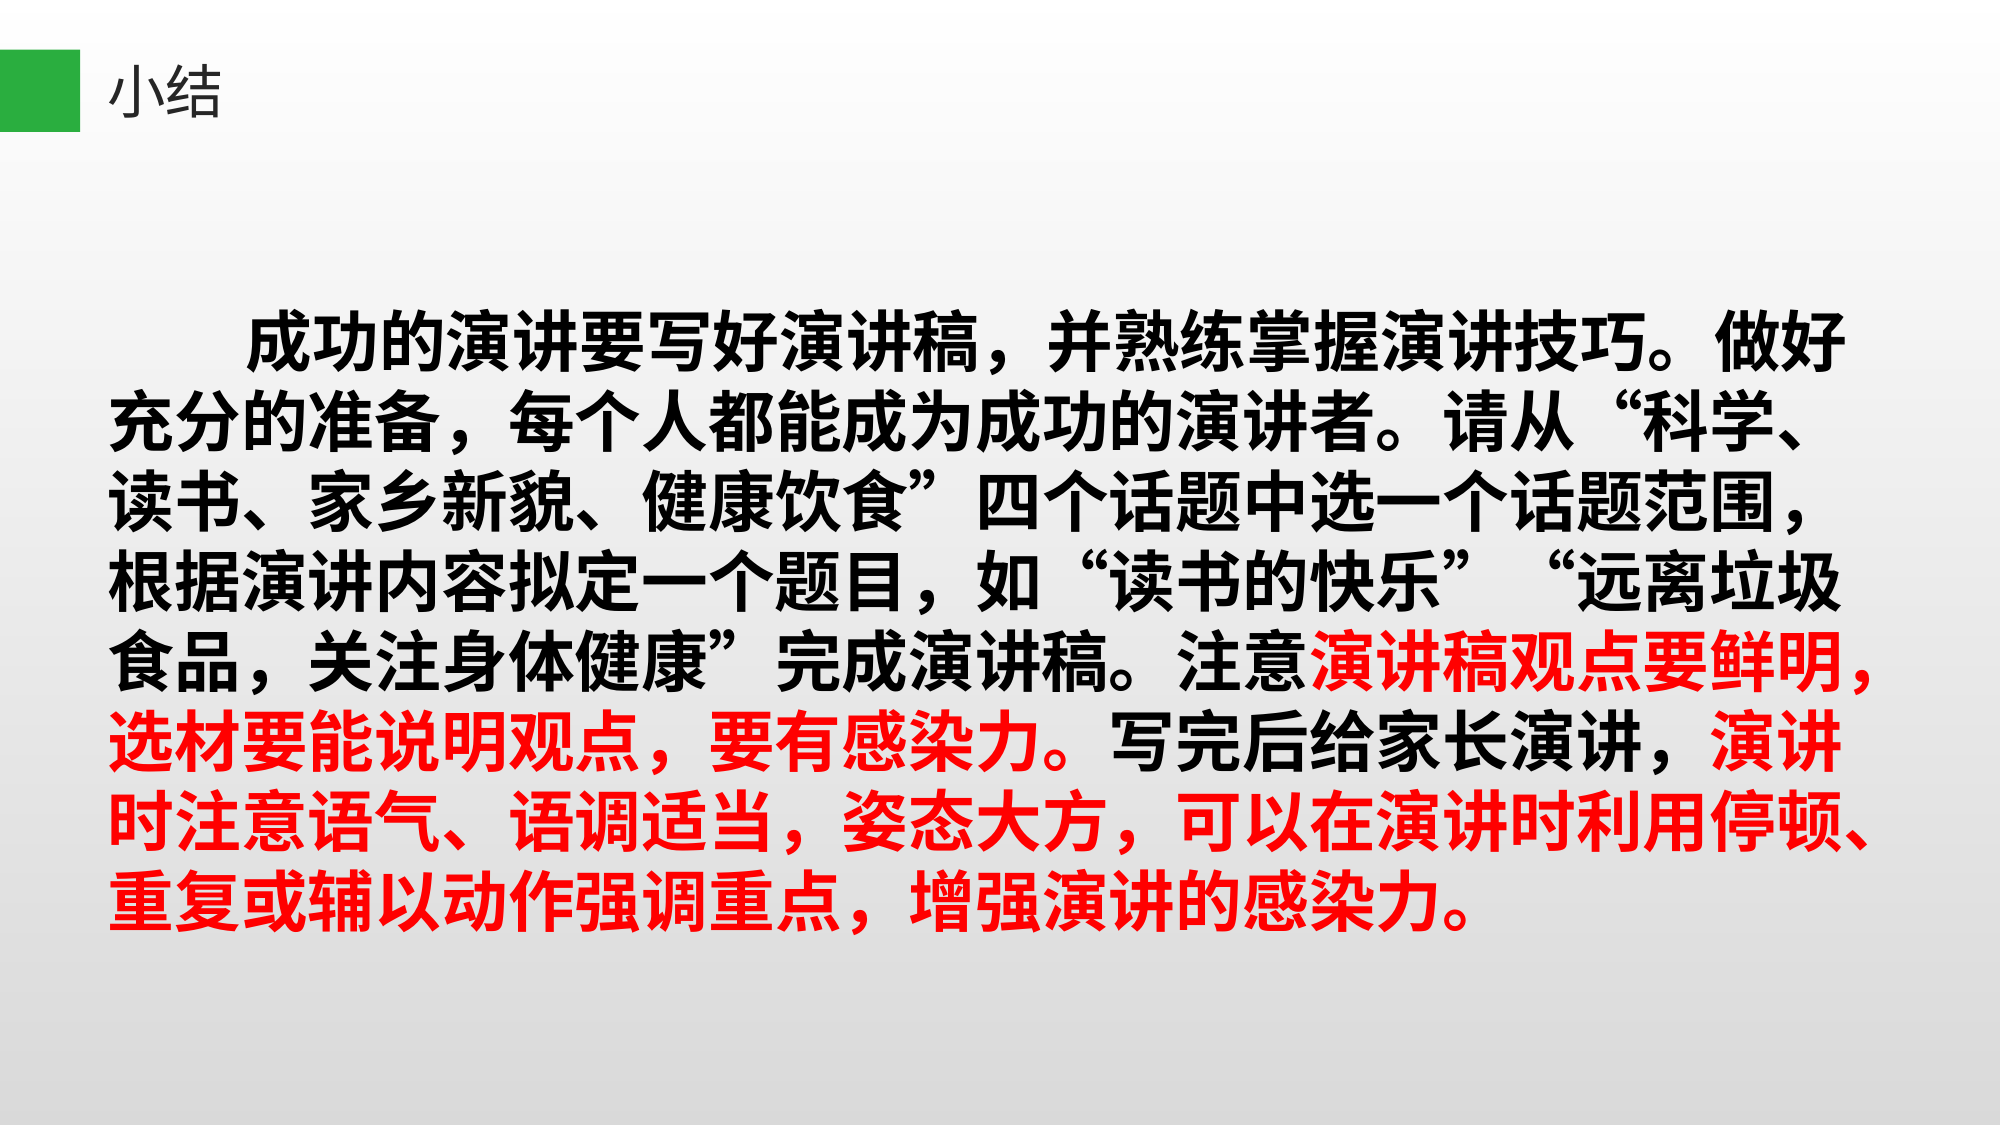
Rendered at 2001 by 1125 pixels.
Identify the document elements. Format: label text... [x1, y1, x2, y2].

text_box 小结 [92, 47, 398, 133]
text_box 成功的演讲要写好演讲稿，并熟练掌握演讲技巧。做好充分的准备，每个人都能成为成功的演讲者。请从“科学、读书、家乡新貌、健康饮食”四个话题中选一个话题范围，根据演讲内容拟定一个题目，如“读书的快乐”“远离垃圾食品，关注身体健康”完成演讲稿。注意演讲稿观点要鲜明，选材要能说明观点，要有感染力。写完后给家长演讲，演讲时注意语气、语调适当，姿态大方，可以在演讲时利用停顿、重复或辅以动作强调重点，增强演讲的感染力。 [92, 292, 1899, 947]
text_box [0, 49, 81, 133]
